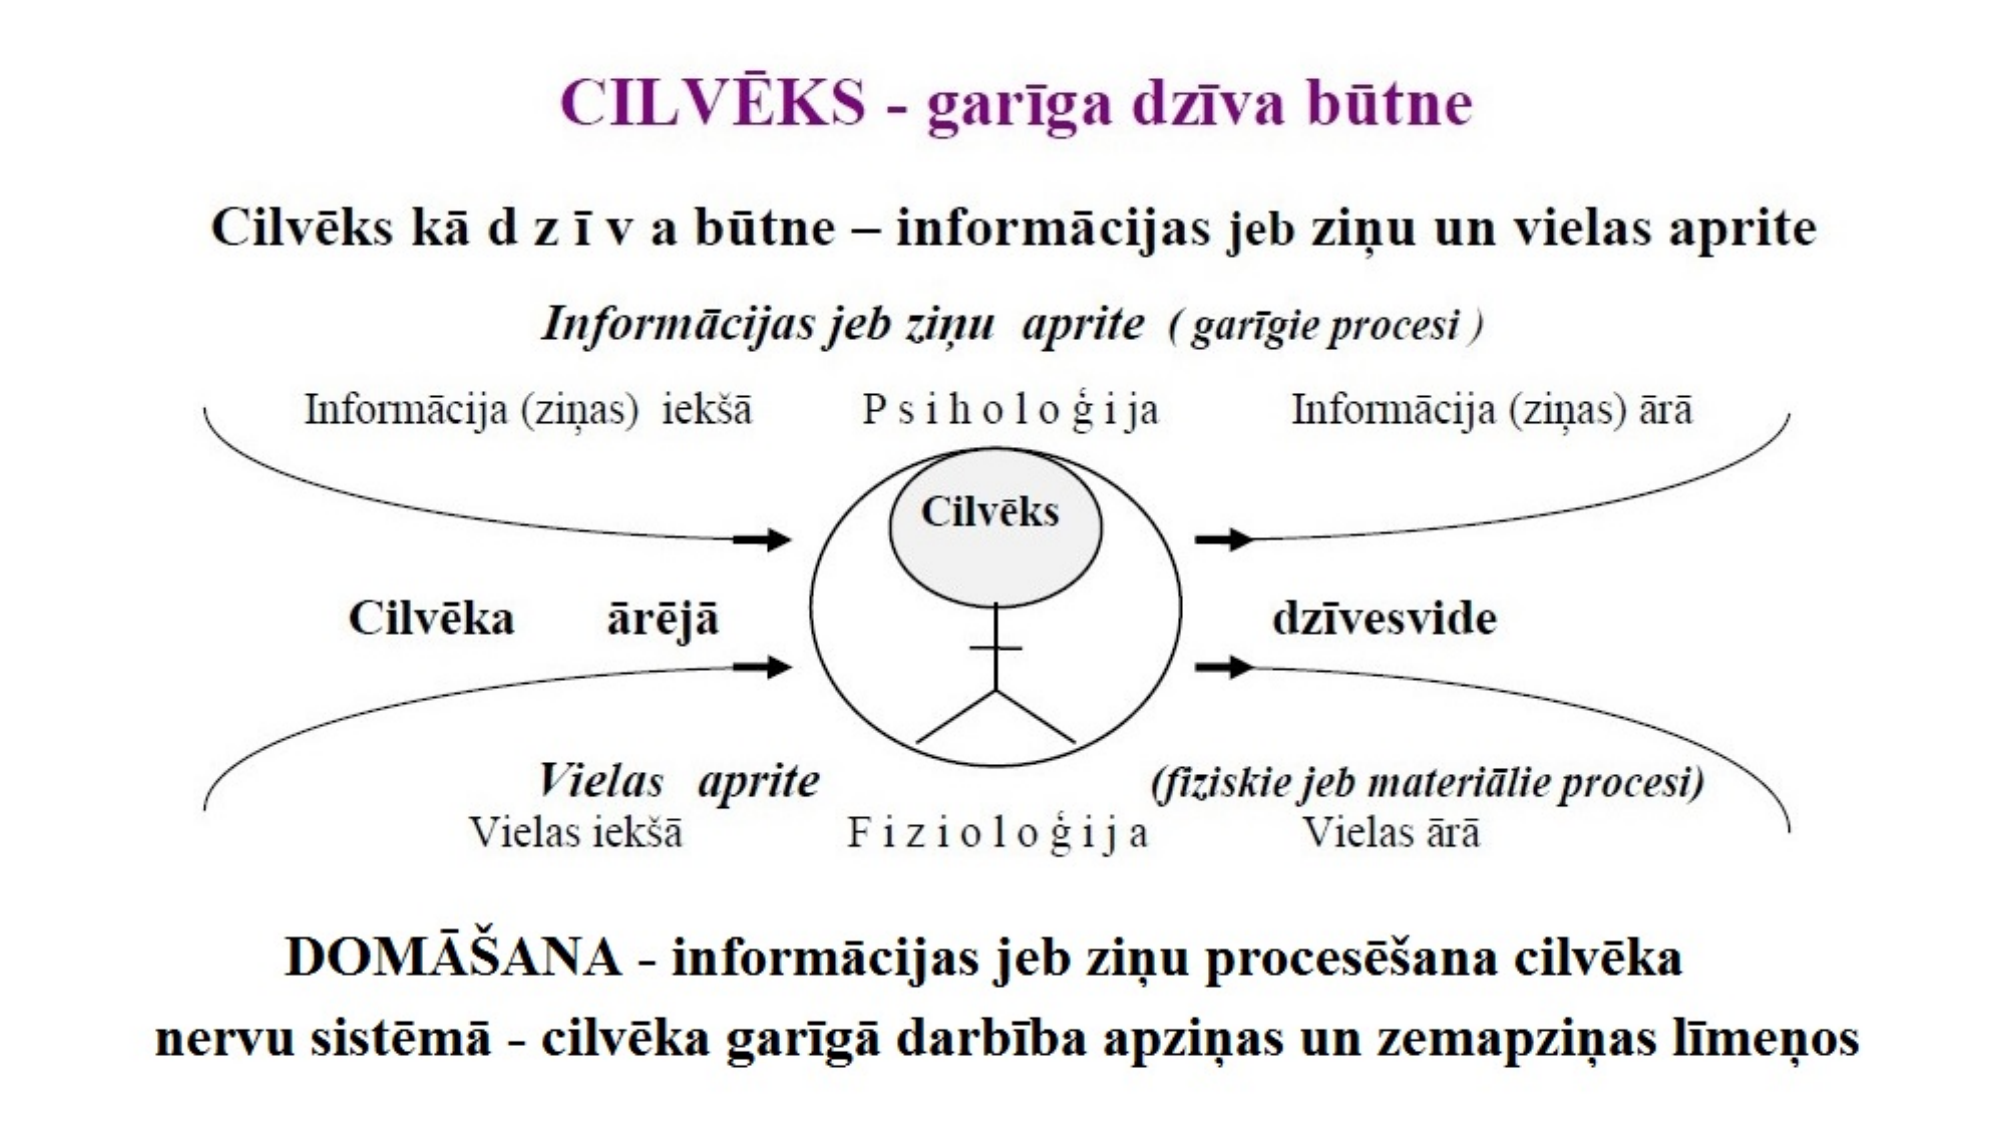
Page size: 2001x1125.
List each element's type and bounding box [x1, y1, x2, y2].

picture [98, 33, 1911, 1110]
